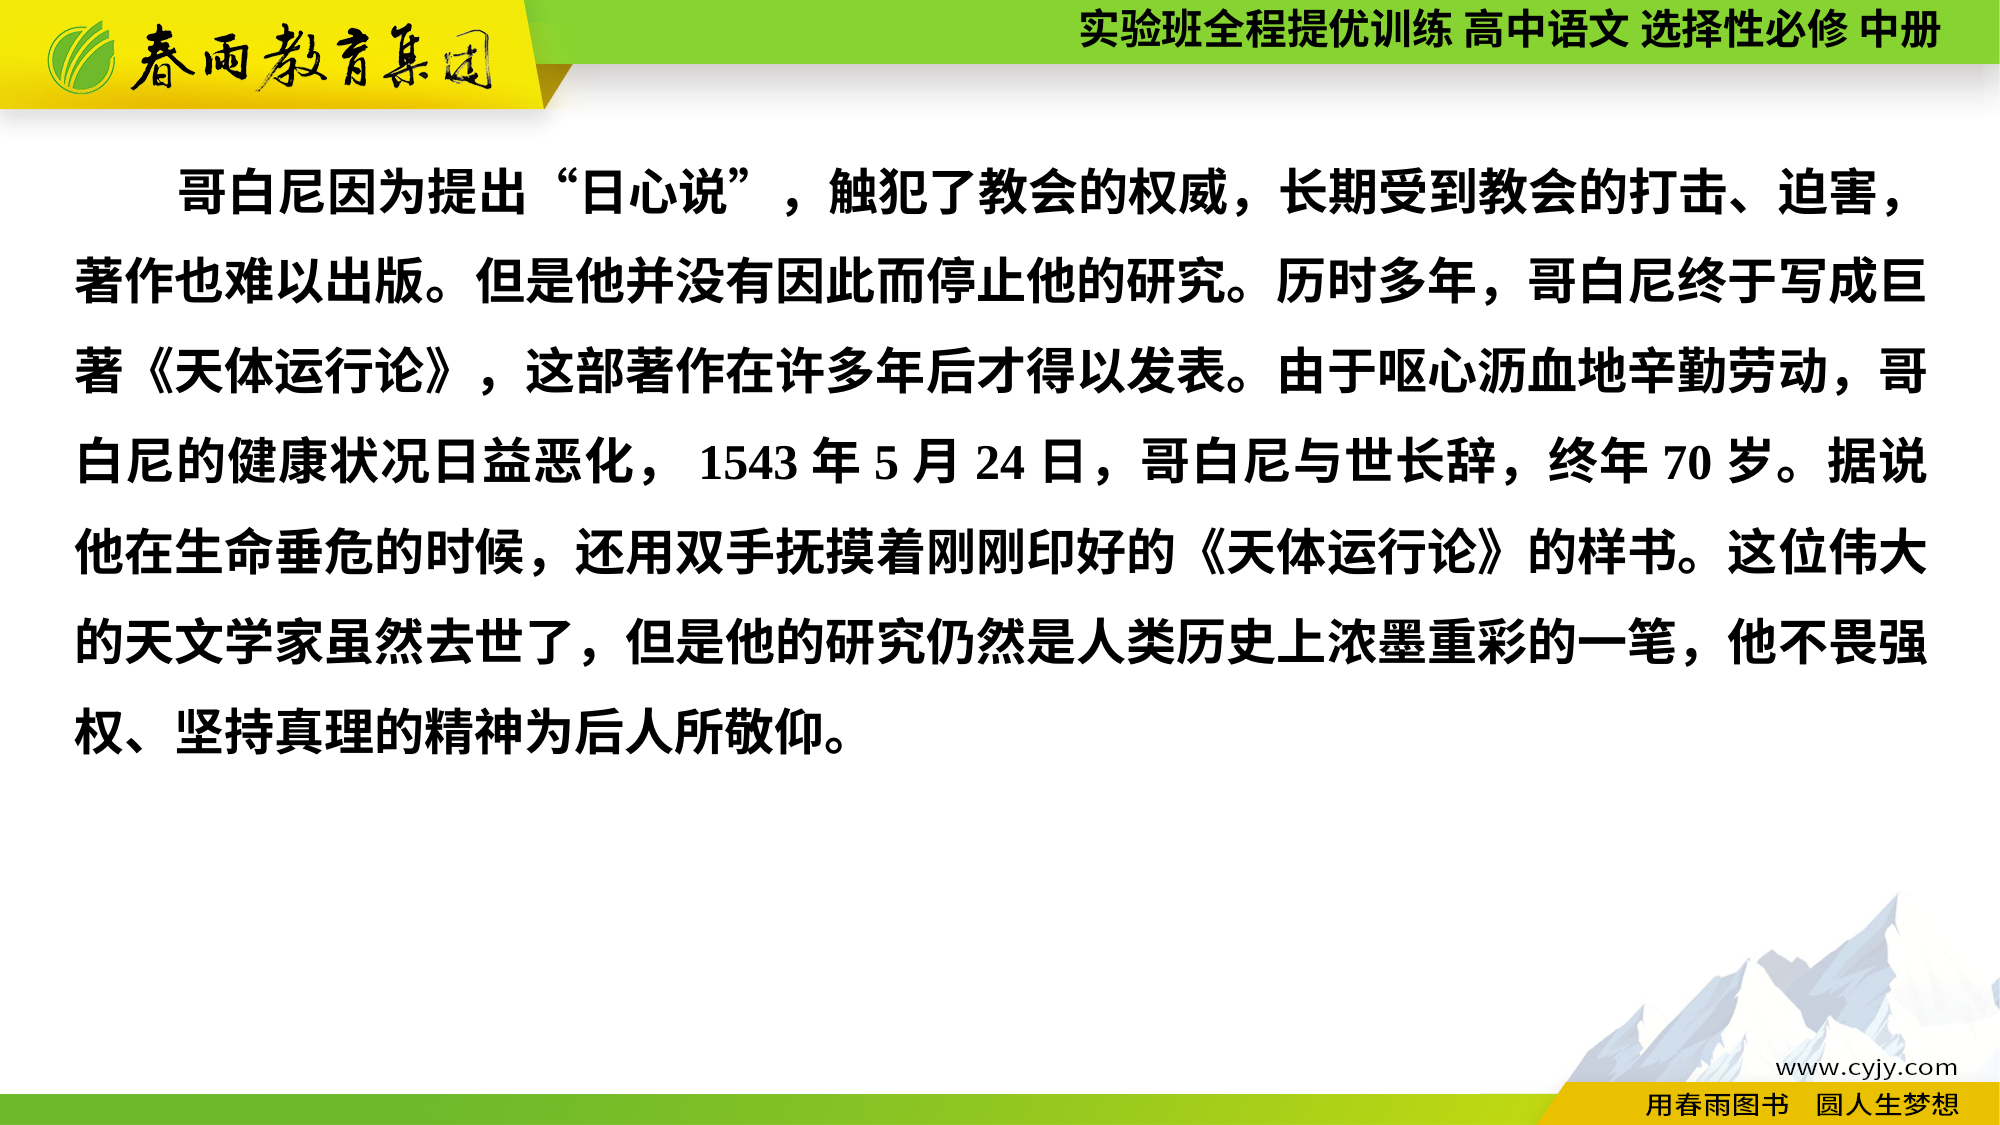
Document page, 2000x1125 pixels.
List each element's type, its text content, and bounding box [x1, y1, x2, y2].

picture [0, 0, 2000, 1125]
list 哥白尼因为提出“日心说”，触犯了教会的权威，长期受到教会的打击、迫害，著作也难以出版。但是他并没有因此而停止他的研究。历时多年，哥白尼终于写成巨著《天体运行论》，这部著作在许多年后才得以发表。由于呕心沥血地辛勤劳动，哥白尼的健康状况日益恶化，1543年5月24日，哥白尼与世长辞，终年70岁。据说他在生命垂危的时候，还用双手抚摸着刚刚印好的《天体运行论》的样书。这位伟大的天文学家虽然去世了，但是他的研究仍然是人类历史上浓墨重彩的一笔，他不畏强权、坚持真理的精神为后人所敬仰。 [59, 122, 1944, 763]
